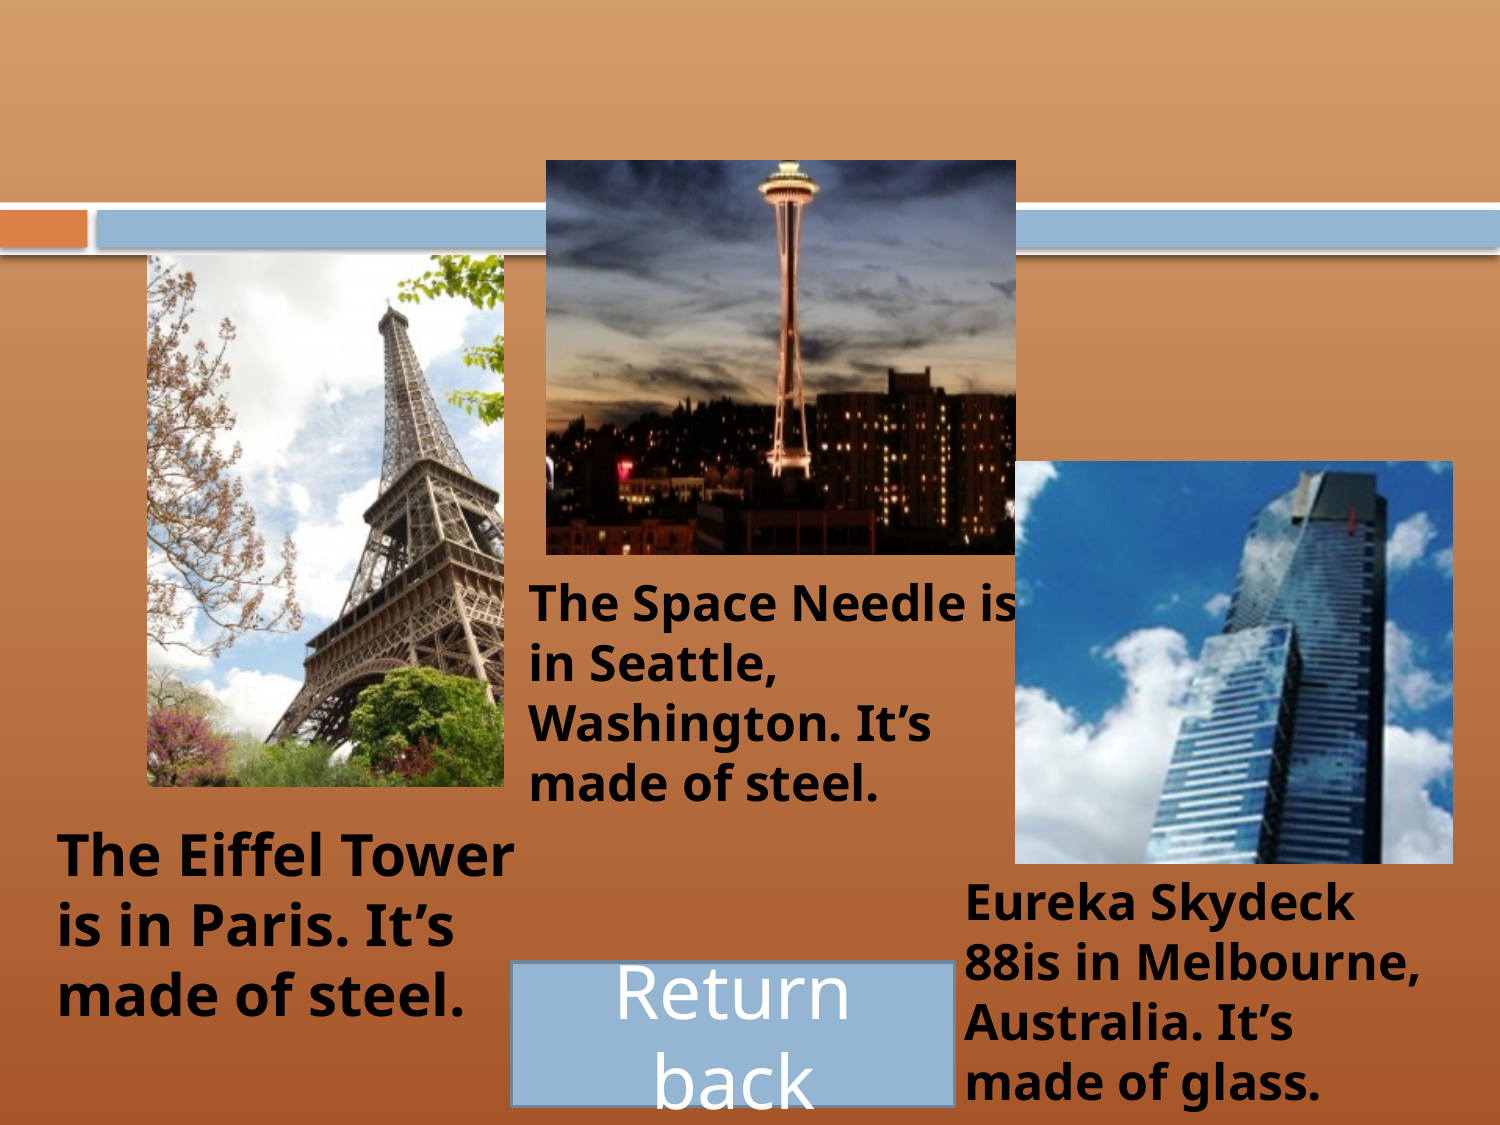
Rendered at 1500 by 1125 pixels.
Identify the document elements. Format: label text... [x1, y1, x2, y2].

text_box Eureka Skydeck 88is in Melbourne, Australia. It’s made of glass. [949, 863, 1458, 1119]
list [147, 254, 505, 787]
text_box Return back [510, 960, 956, 1108]
text_box The Space Needle is in Seattle, Washington. It’s made of steel. [513, 564, 1009, 819]
text_box The Eiffel Tower is in Paris. It’s made of steel. [41, 810, 573, 1036]
picture [546, 160, 1454, 864]
